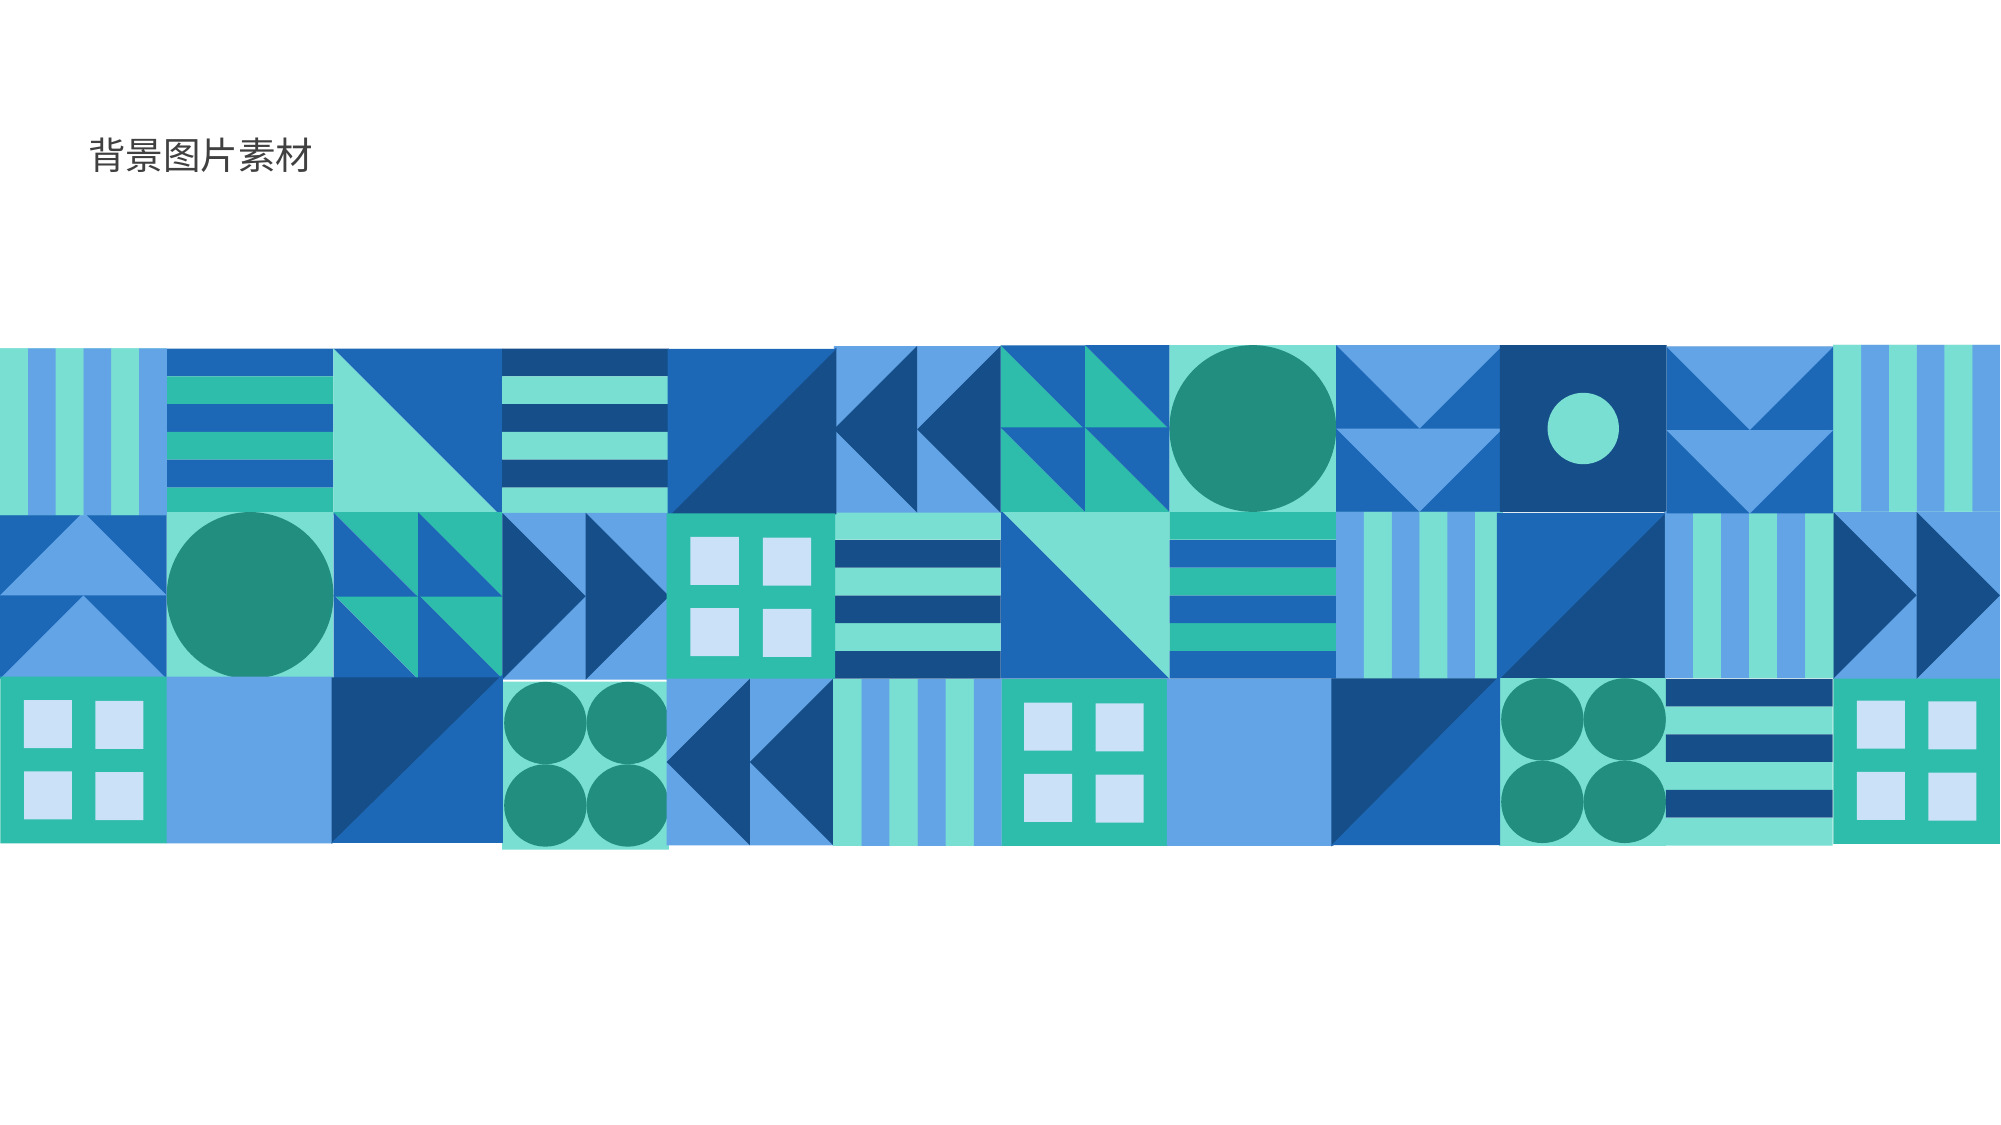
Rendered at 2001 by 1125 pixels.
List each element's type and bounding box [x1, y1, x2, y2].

text_box [1170, 345, 1336, 512]
text_box [0, 348, 167, 516]
text_box [331, 674, 503, 845]
text_box [666, 678, 834, 846]
text_box [1501, 678, 1665, 846]
text_box [0, 516, 167, 676]
text_box [333, 512, 502, 674]
text_box [167, 679, 331, 844]
text_box [666, 513, 836, 679]
text_box [667, 347, 837, 518]
text_box [0, 676, 167, 844]
text_box [836, 513, 1001, 679]
text_box [1001, 512, 1170, 679]
text_box [1331, 675, 1501, 847]
text_box [502, 512, 667, 680]
text_box [502, 348, 667, 512]
text_box [1666, 346, 1834, 514]
text_box [1833, 344, 2000, 512]
text_box [167, 348, 333, 512]
text_box [1834, 512, 2000, 679]
text_box [1496, 511, 1664, 678]
text_box [502, 681, 669, 850]
text_box [1665, 679, 1833, 846]
text_box [833, 679, 1002, 846]
text_box [333, 348, 502, 512]
text_box [833, 345, 1001, 513]
text_box [1664, 511, 1834, 679]
text_box [1336, 345, 1499, 511]
text_box [1002, 679, 1168, 846]
text_box [167, 512, 333, 679]
text_box [1170, 512, 1336, 679]
text_box [1166, 679, 1331, 847]
text_box [1336, 511, 1496, 675]
text_box [1833, 679, 2000, 844]
text_box [1499, 345, 1667, 511]
text_box [1001, 345, 1170, 512]
